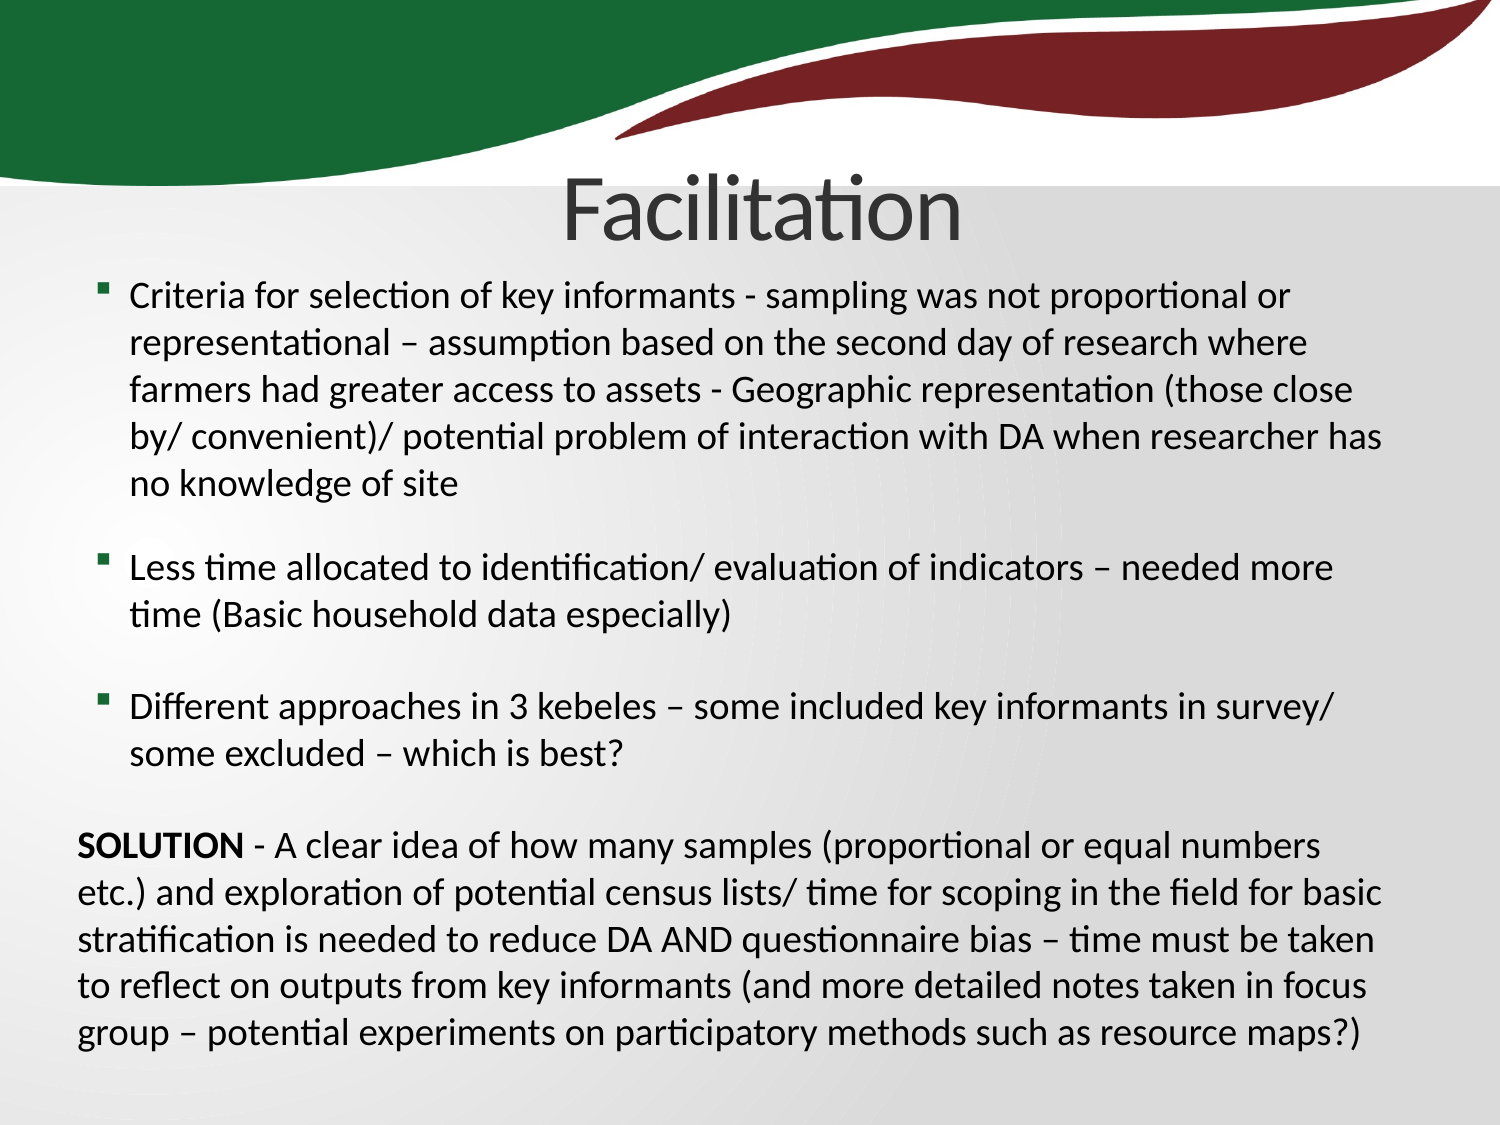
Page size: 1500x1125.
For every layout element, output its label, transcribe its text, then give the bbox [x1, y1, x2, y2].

picture [0, 0, 1500, 186]
list Criteria for selection of key informants - sampling was not proportional or representational – assumption based on the second day of research where farmers had greater access to assets - Geographic representation (those close by/ convenient)/ potential problem of interaction with DA when researcher has no knowledge of site Less time allocated to identification/ evaluation of indicators – needed more time (Basic household data especially) Different approaches in 3 kebeles – some included key informants in survey/ some excluded – which is best? SOLUTION - A clear idea of how many samples (proportional or equal numbers etc.) and exploration of potential census lists/ time for scoping in the field for basic stratification is needed to reduce DA AND questionnaire bias – time must be taken to reflect on outputs from key informants (and more detailed notes taken in focus group – potential experiments on participatory methods such as resource maps?) [62, 262, 1413, 1113]
title Facilitation [87, 137, 1438, 238]
